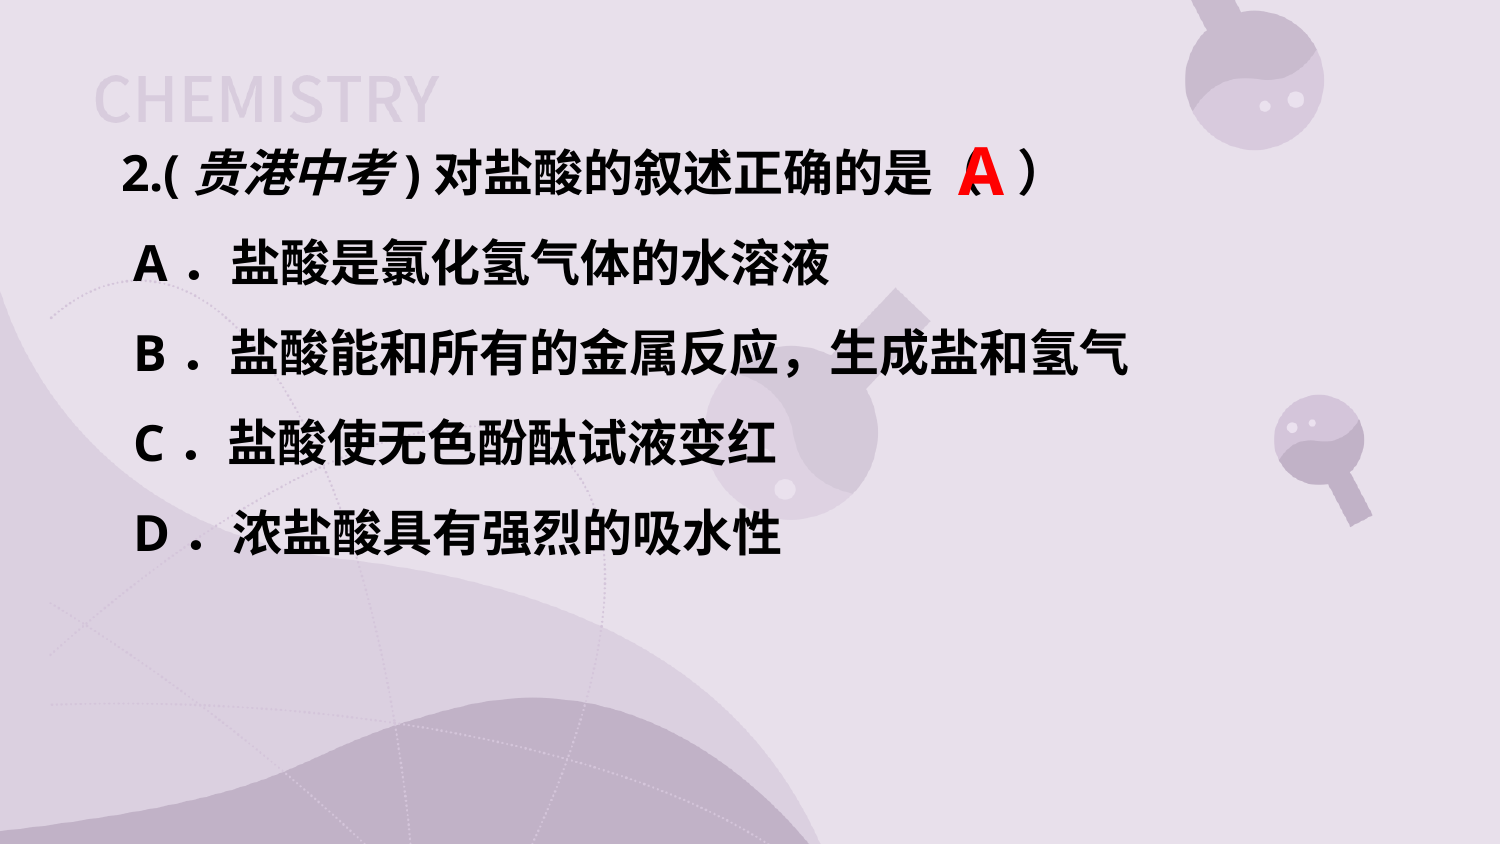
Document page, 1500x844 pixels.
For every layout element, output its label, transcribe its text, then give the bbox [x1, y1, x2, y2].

picture [0, 0, 1500, 844]
text_box 2.(贵港中考)对盐酸的叙述正确的是（ ） A．盐酸是氯化氢气体的水溶液 B．盐酸能和所有的金属反应，生成盐和氢气 C．盐酸使无色酚酞试液变红 D．浓盐酸具有强烈的吸水性 [62, 103, 1481, 569]
text_box A [944, 121, 1020, 216]
